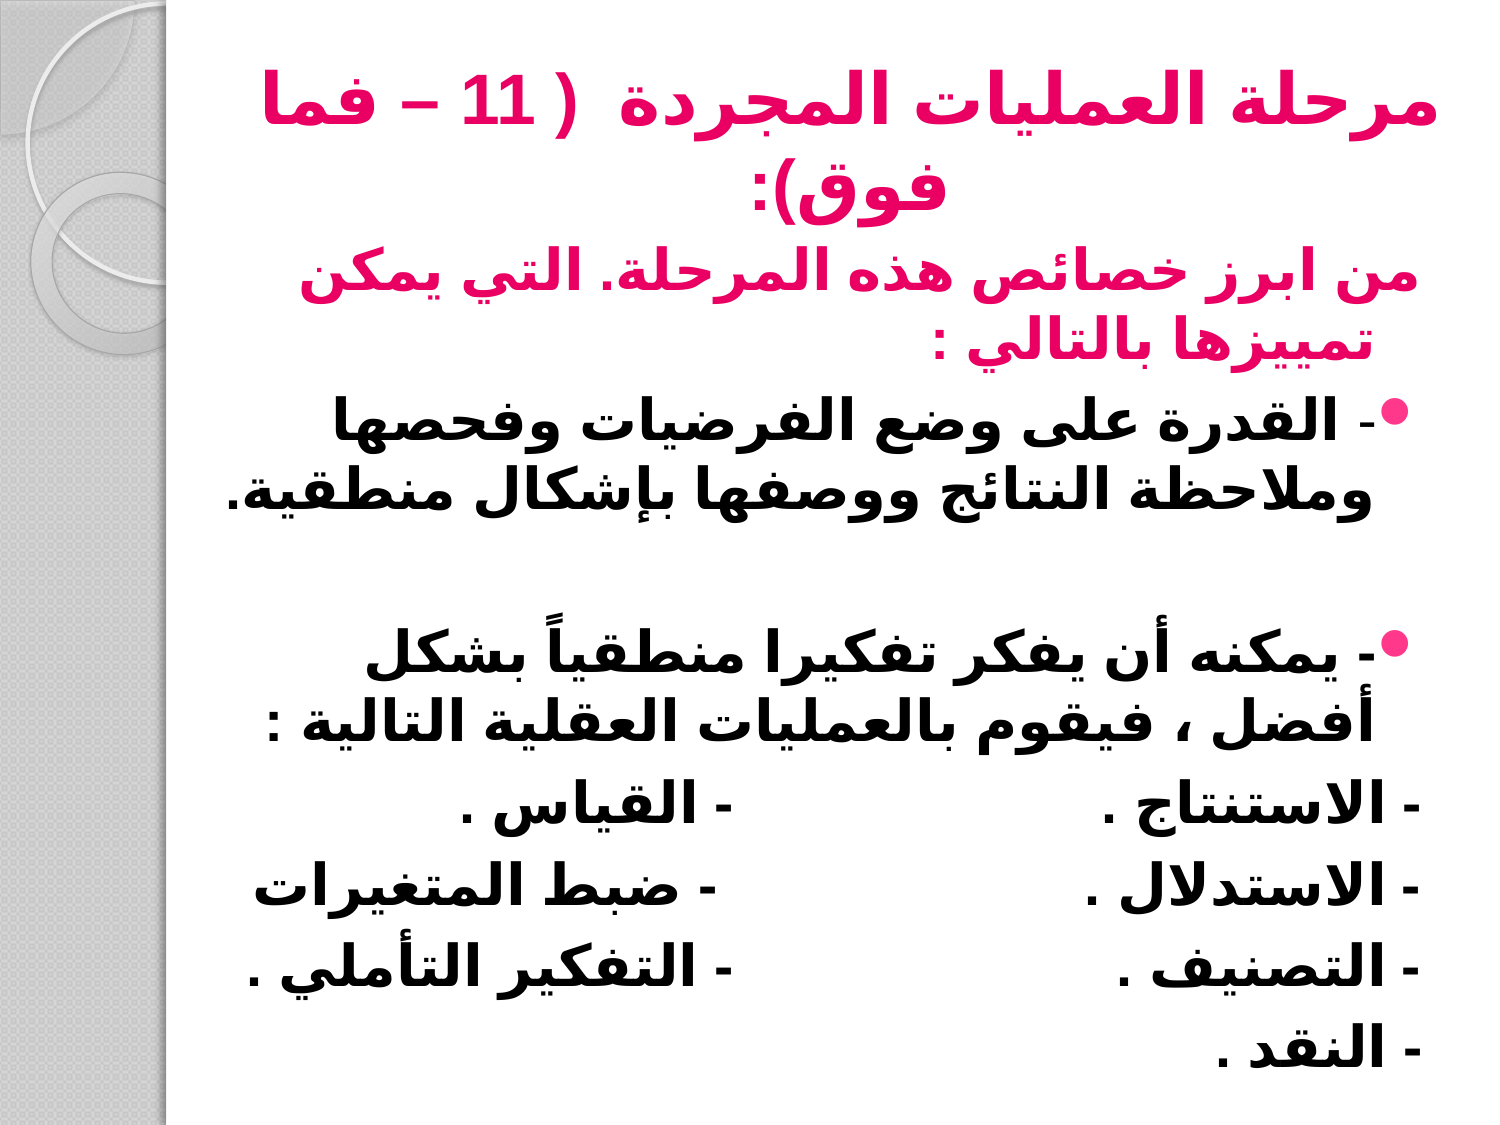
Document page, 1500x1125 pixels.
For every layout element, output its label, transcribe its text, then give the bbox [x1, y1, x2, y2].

list من ابرز خصائص هذه المرحلة. التي يمكن تمييزها بالتالي : - القدرة على وضع الفرضيات وفحصها وملاحظة النتائج ووصفها بإشكال منطقية. - يمكنه أن يفكر تفكيرا منطقياً بشكل أفضل ، فيقوم بالعمليات العقلية التالية : - الاستنتاج . - القياس . - الاستدلال . - ضبط المتغيرات - التصنيف . - التفكير التأملي . - النقد . [174, 224, 1451, 1088]
title مرحلة العمليات المجردة ( 11 – فما فوق): [235, 45, 1466, 233]
